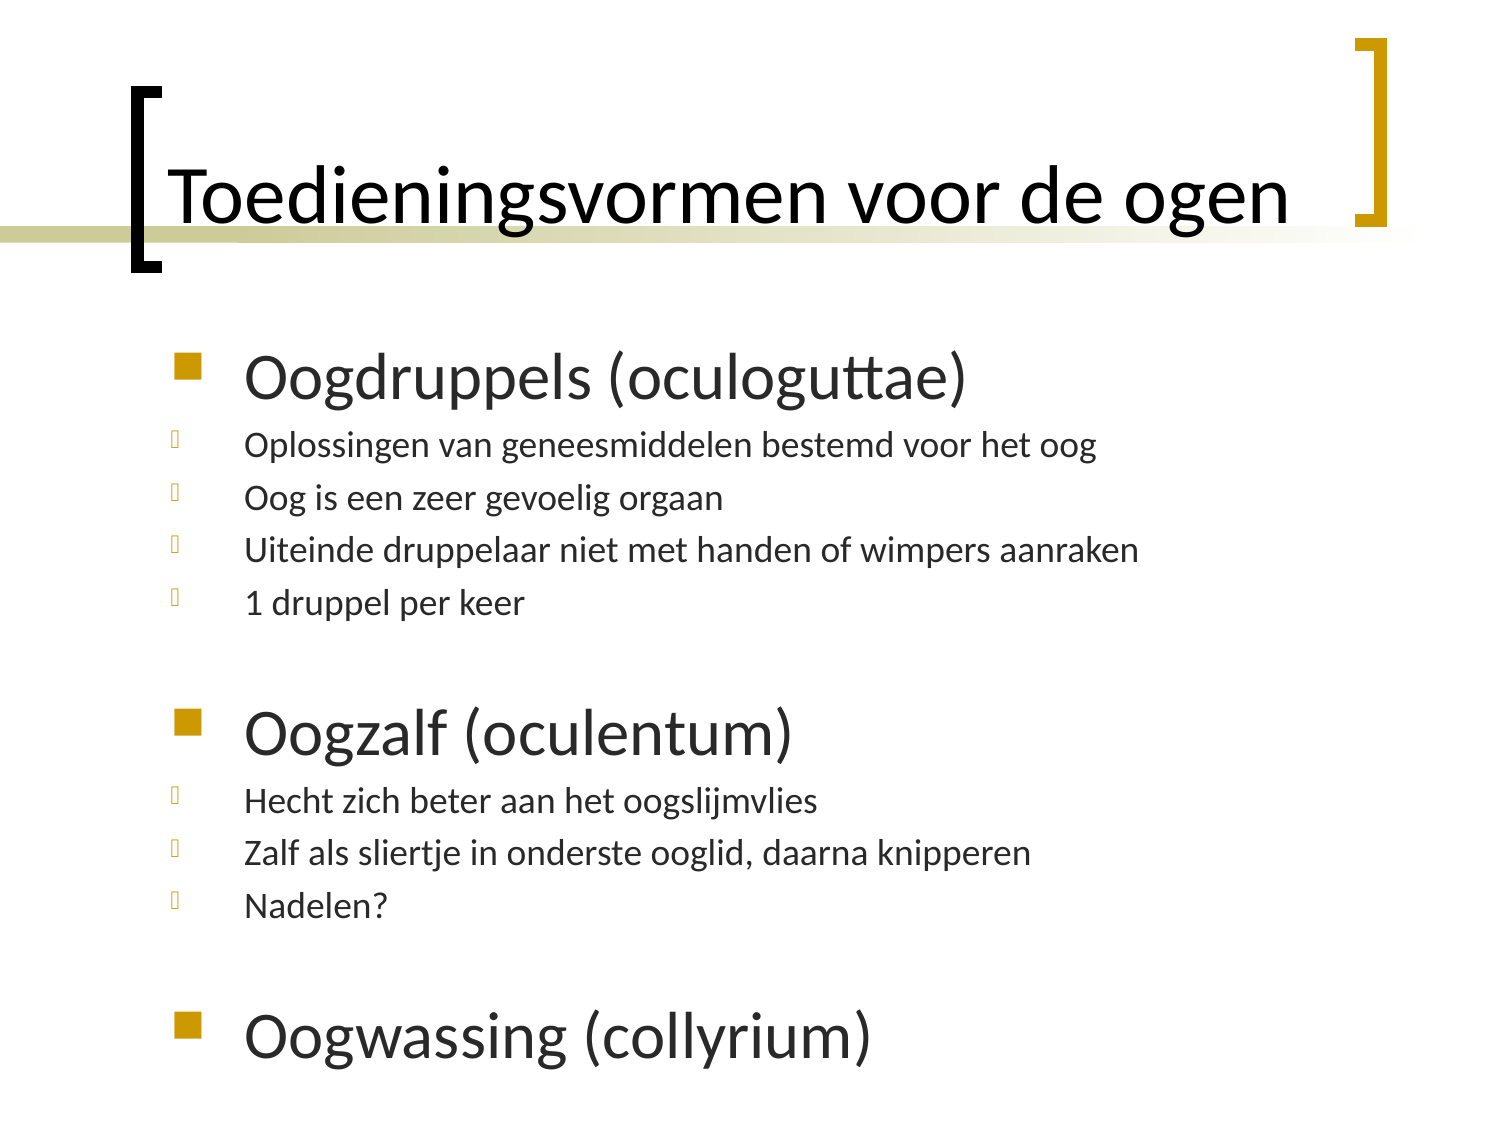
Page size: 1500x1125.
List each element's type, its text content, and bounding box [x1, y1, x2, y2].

title Toedieningsvormen voor de ogen [152, 15, 1328, 248]
list Oogdruppels (oculoguttae) Oplossingen van geneesmiddelen bestemd voor het oog Oog is een zeer gevoelig orgaan Uiteinde druppelaar niet met handen of wimpers aanraken 1 druppel per keer Oogzalf (oculentum) Hecht zich beter aan het oogslijmvlies Zalf als sliertje in onderste ooglid, daarna knipperen Nadelen? Oogwassing (collyrium) [155, 324, 1413, 1000]
